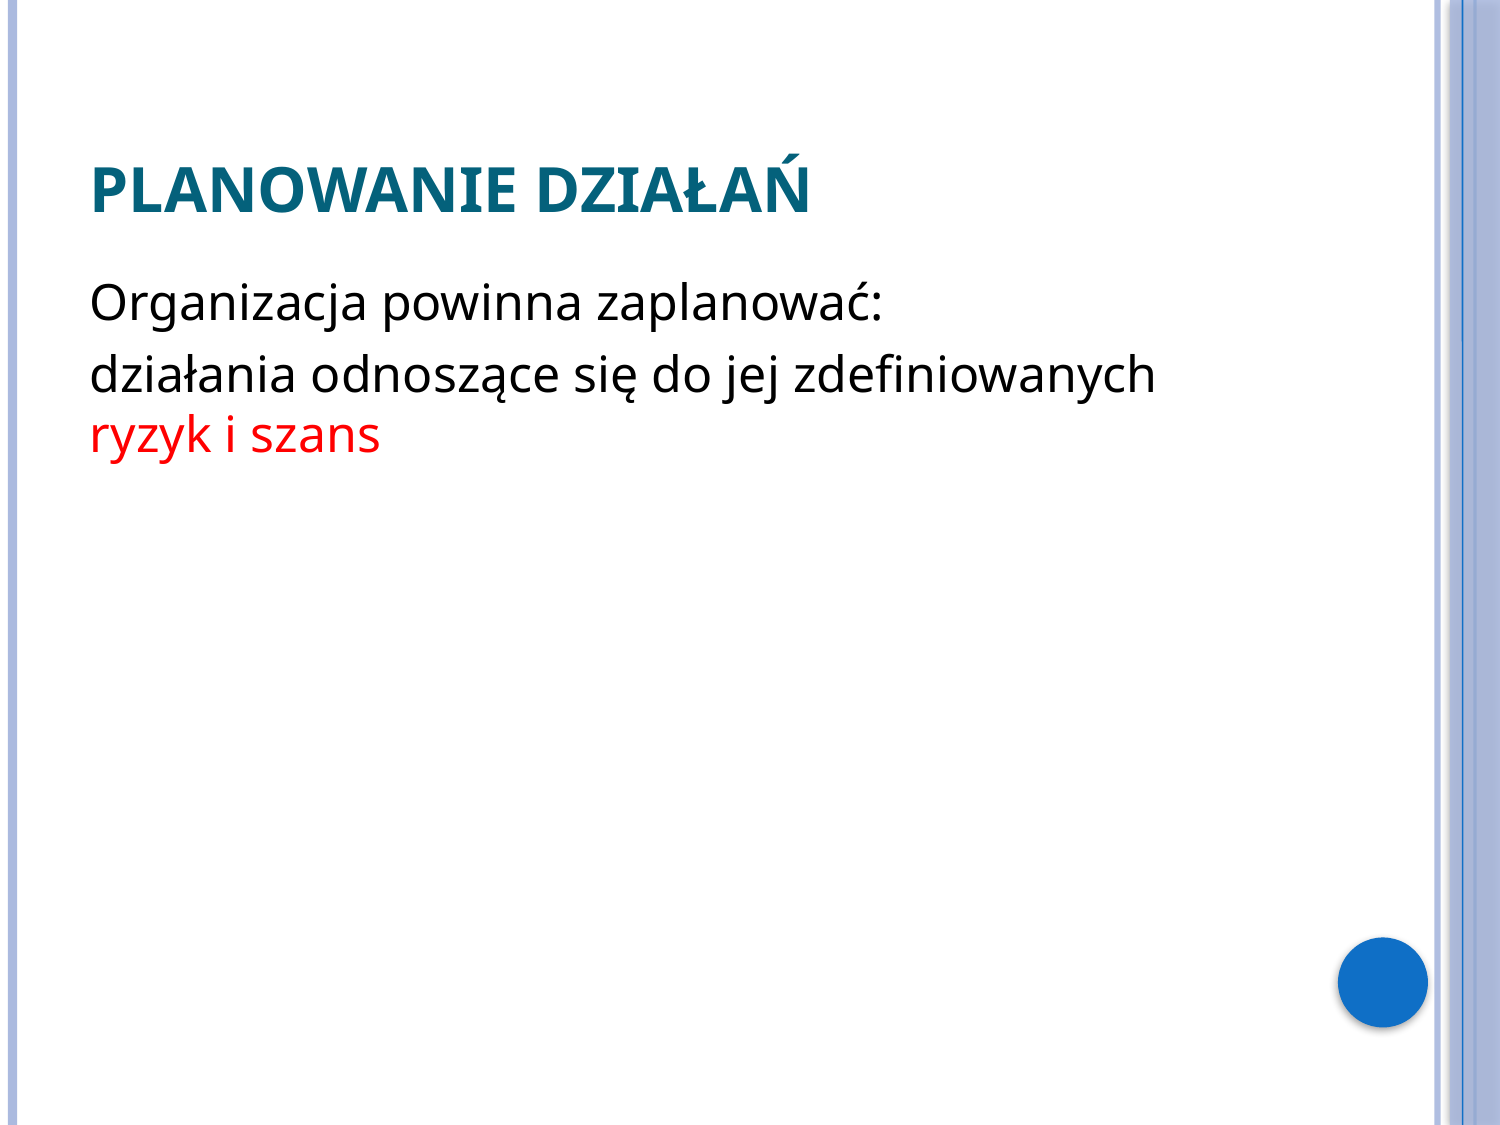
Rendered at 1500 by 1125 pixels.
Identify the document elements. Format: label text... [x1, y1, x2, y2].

list Organizacja powinna zaplanować: działania odnoszące się do jej zdefiniowanych ryzyk i szans [75, 262, 1300, 1062]
title Planowanie działań [75, 45, 1300, 233]
